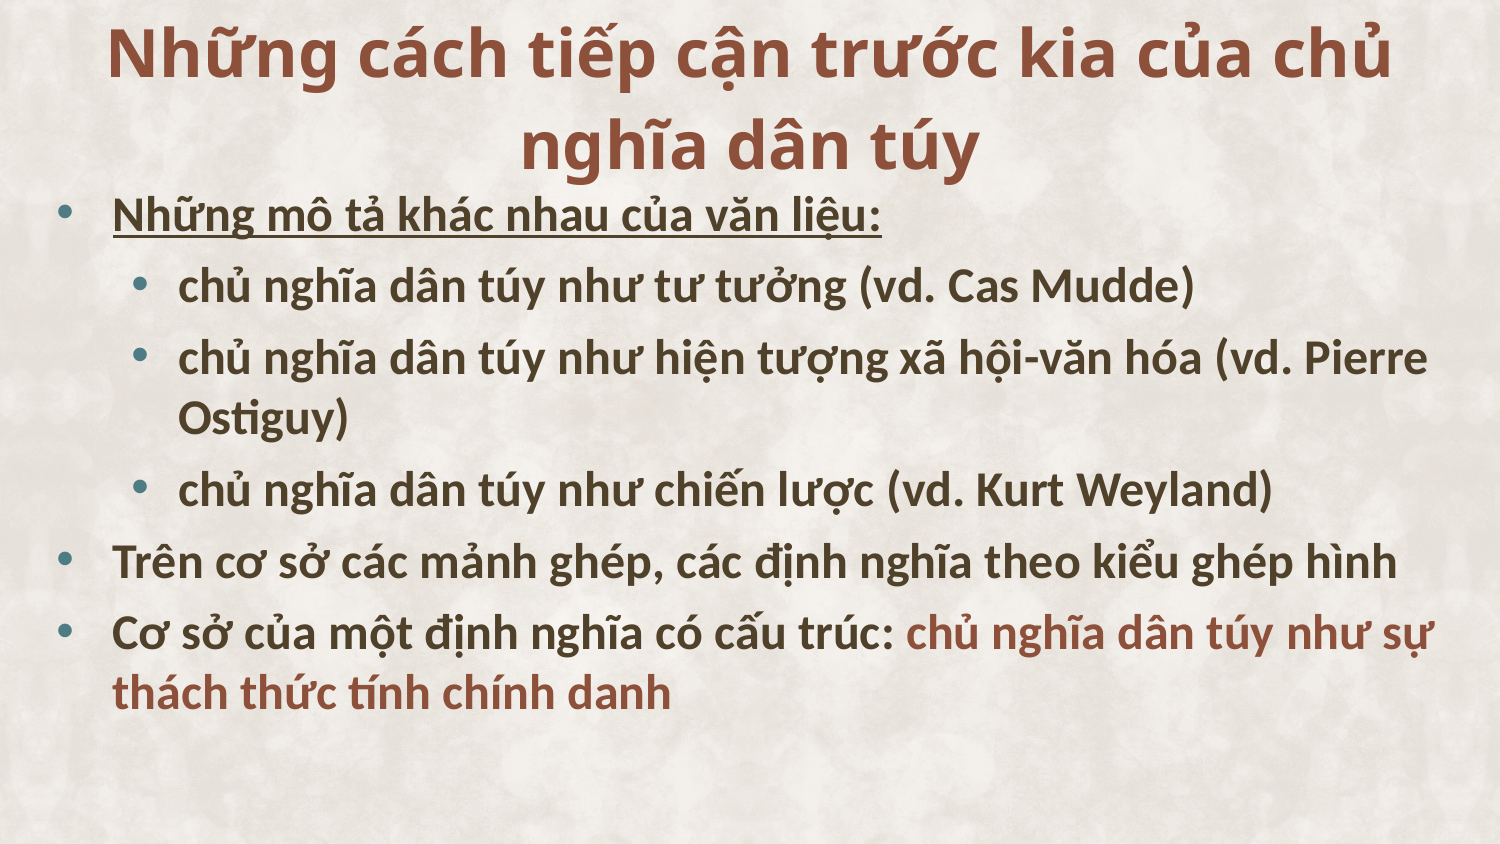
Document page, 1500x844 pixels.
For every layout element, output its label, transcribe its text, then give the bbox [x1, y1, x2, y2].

list Những mô tả khác nhau của văn liệu: chủ nghĩa dân túy như tư tưởng (vd. Cas Mudde) chủ nghĩa dân túy như hiện tượng xã hội-văn hóa (vd. Pierre Ostiguy) chủ nghĩa dân túy như chiến lược (vd. Kurt Weyland) Trên cơ sở các mảnh ghép, các định nghĩa theo kiểu ghép hình Cơ sở của một định nghĩa có cấu trúc: chủ nghĩa dân túy như sự thách thức tính chính danh [41, 173, 1453, 824]
picture [0, 0, 1500, 844]
title Những cách tiếp cận trước kia của chủ nghĩa dân túy [17, 32, 1483, 151]
